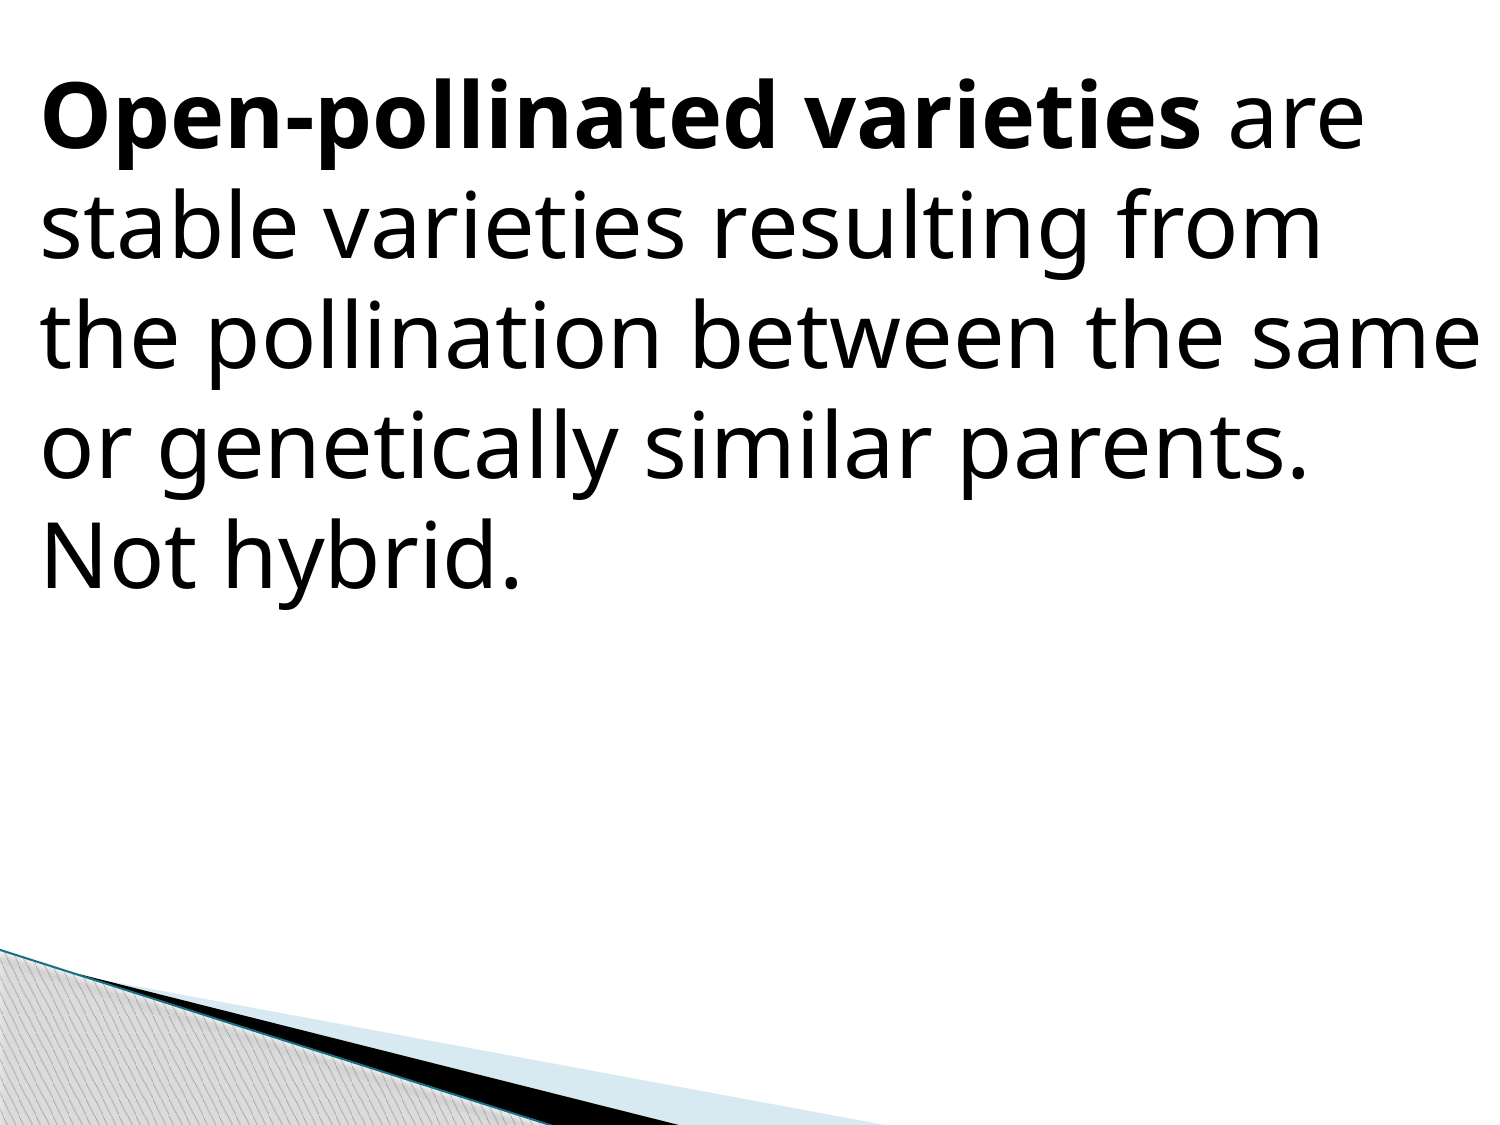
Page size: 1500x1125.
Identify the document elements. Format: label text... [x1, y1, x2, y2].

text_box Open-pollinated varieties are stable varieties resulting from the pollination between the same or genetically similar parents. Not hybrid. [24, 49, 1500, 615]
